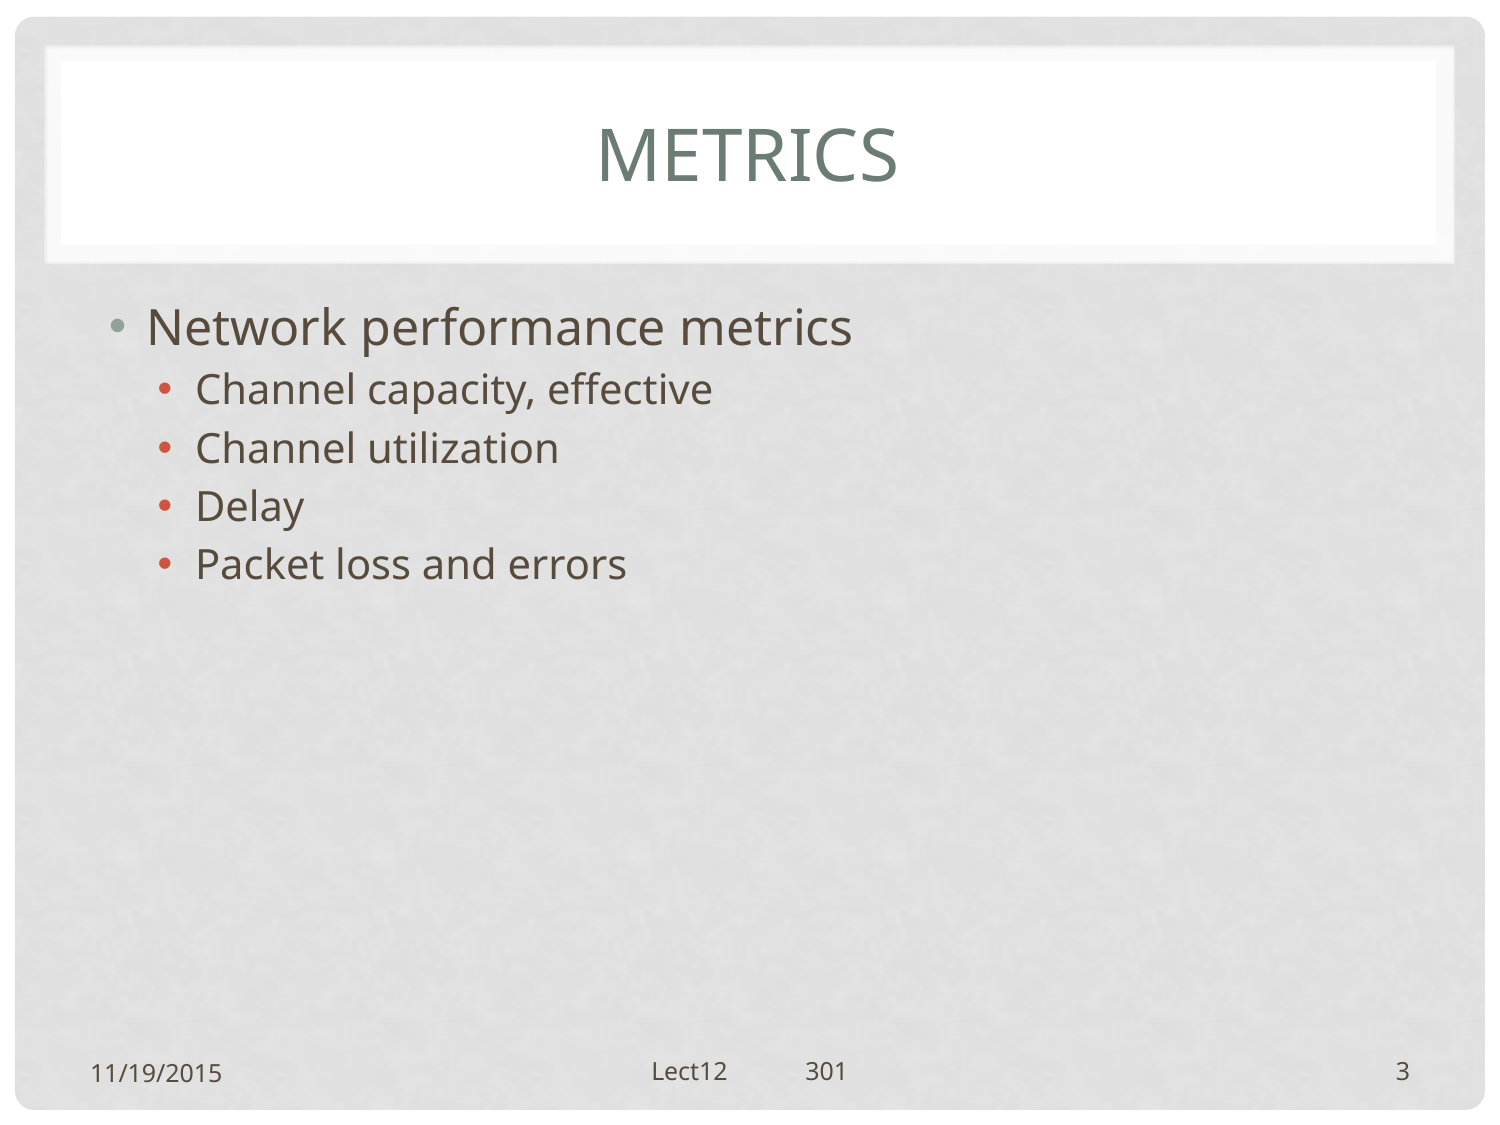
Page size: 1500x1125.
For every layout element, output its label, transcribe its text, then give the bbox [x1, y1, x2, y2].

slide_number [75, 1042, 425, 1103]
list Network performance metrics Channel capacity, effective Channel utilization Delay Packet loss and errors [75, 287, 1425, 1005]
slide_number 3 [1074, 1042, 1425, 1103]
title Metrics [69, 66, 1425, 238]
footer Lect12 301 [512, 1042, 988, 1103]
